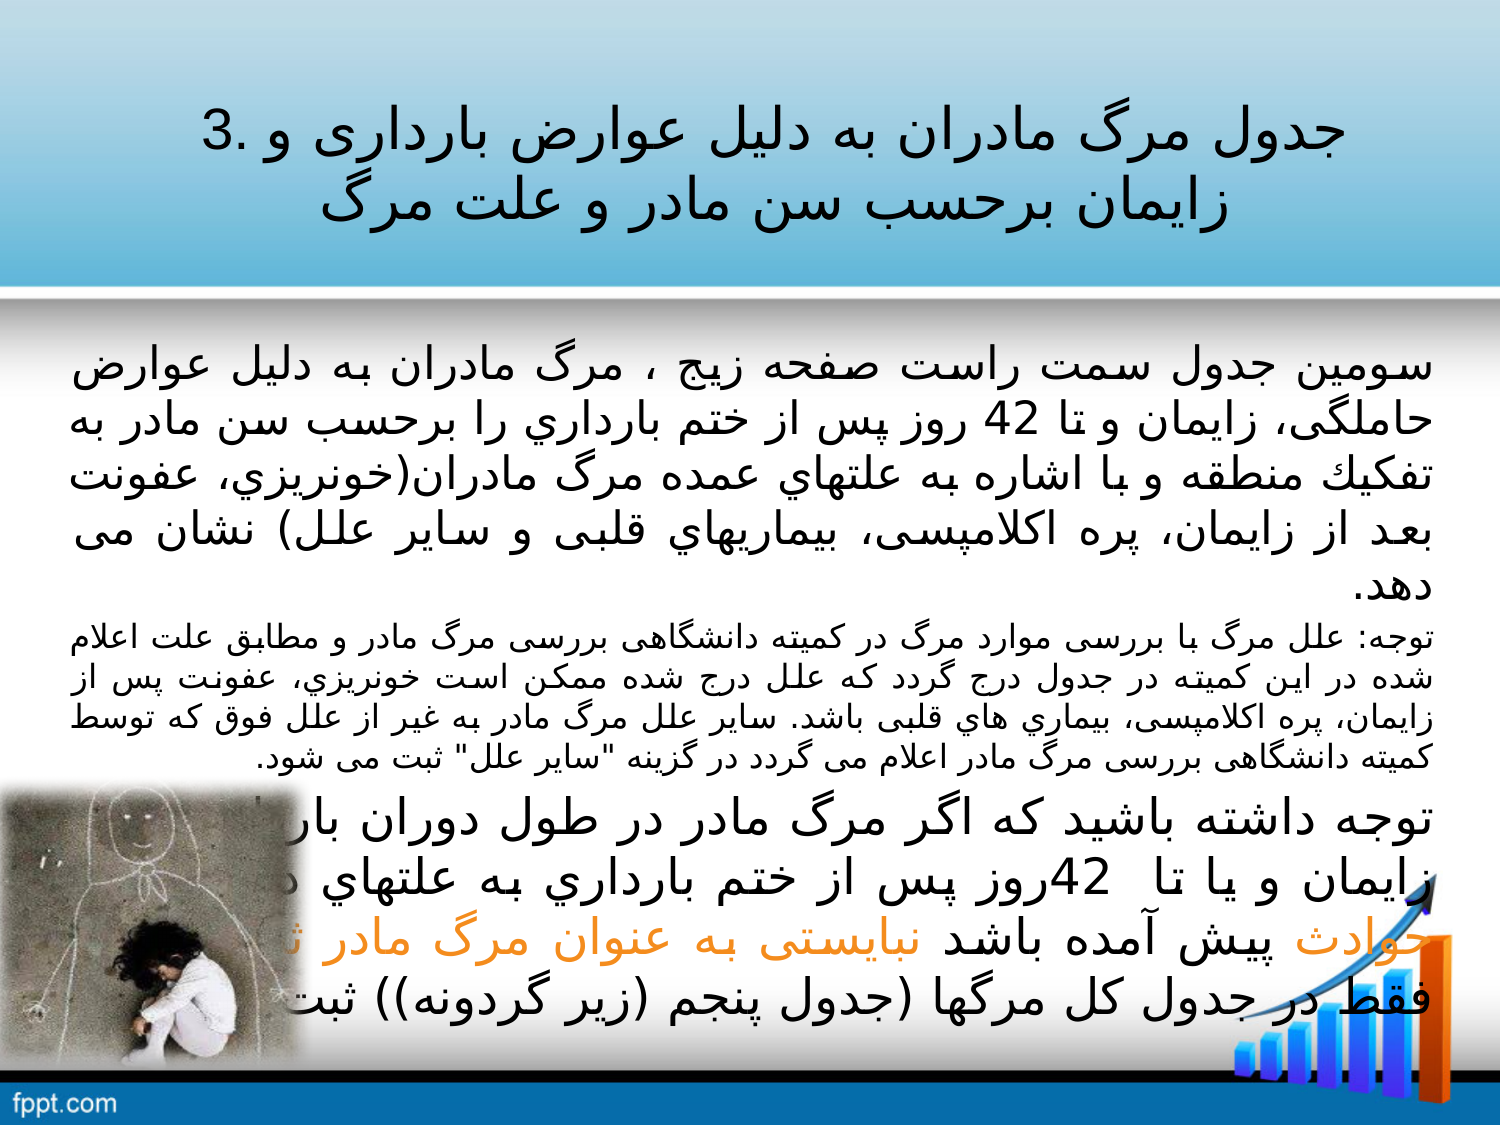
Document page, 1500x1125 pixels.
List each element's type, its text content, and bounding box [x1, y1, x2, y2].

list سومين جدول سمت راست صفحه زیج ، مرگ مادران به دليل عوارض حاملگی، زایمان و تا 42 روز پس از ختم بارداري را برحسب سن مادر به تفکيك منطقه و با اشاره به علتهاي عمده مرگ مادران(خونریزي، عفونت بعد از زایمان، پره اكلامپسی، بيماریهاي قلبی و سایر علل) نشان می دهد. توجه: علل مرگ با بررسی موارد مرگ در كميته دانشگاهی بررسی مرگ مادر و مطابق علت اعلام شده در این كميته در جدول درج گردد كه علل درج شده ممکن است خونریزي، عفونت پس از زایمان، پره اكلامپسی، بيماري هاي قلبی باشد. سایر علل مرگ مادر به غير از علل فوق كه توسط كميته دانشگاهی بررسی مرگ مادر اعلام می گردد در گزینه "سایر علل" ثبت می شود. توجه داشته باشيد كه اگر مرگ مادر در طول دوران بارداري، حين زایمان و یا تا 42روز پس از ختم بارداري به علتهاي دیگري مثل حوادث پيش آمده باشد نبایستی به عنوان مرگ مادر ثبت شود و فقط در جدول كل مرگها (جدول پنجم (زیر گردونه)) ثبت میگردد. [53, 326, 1450, 894]
picture [0, 0, 1500, 1125]
title 3. جدول مرگ مادران به دليل عوارض بارداری و زایمان برحسب سن مادر و علت مرگ [100, 60, 1451, 262]
